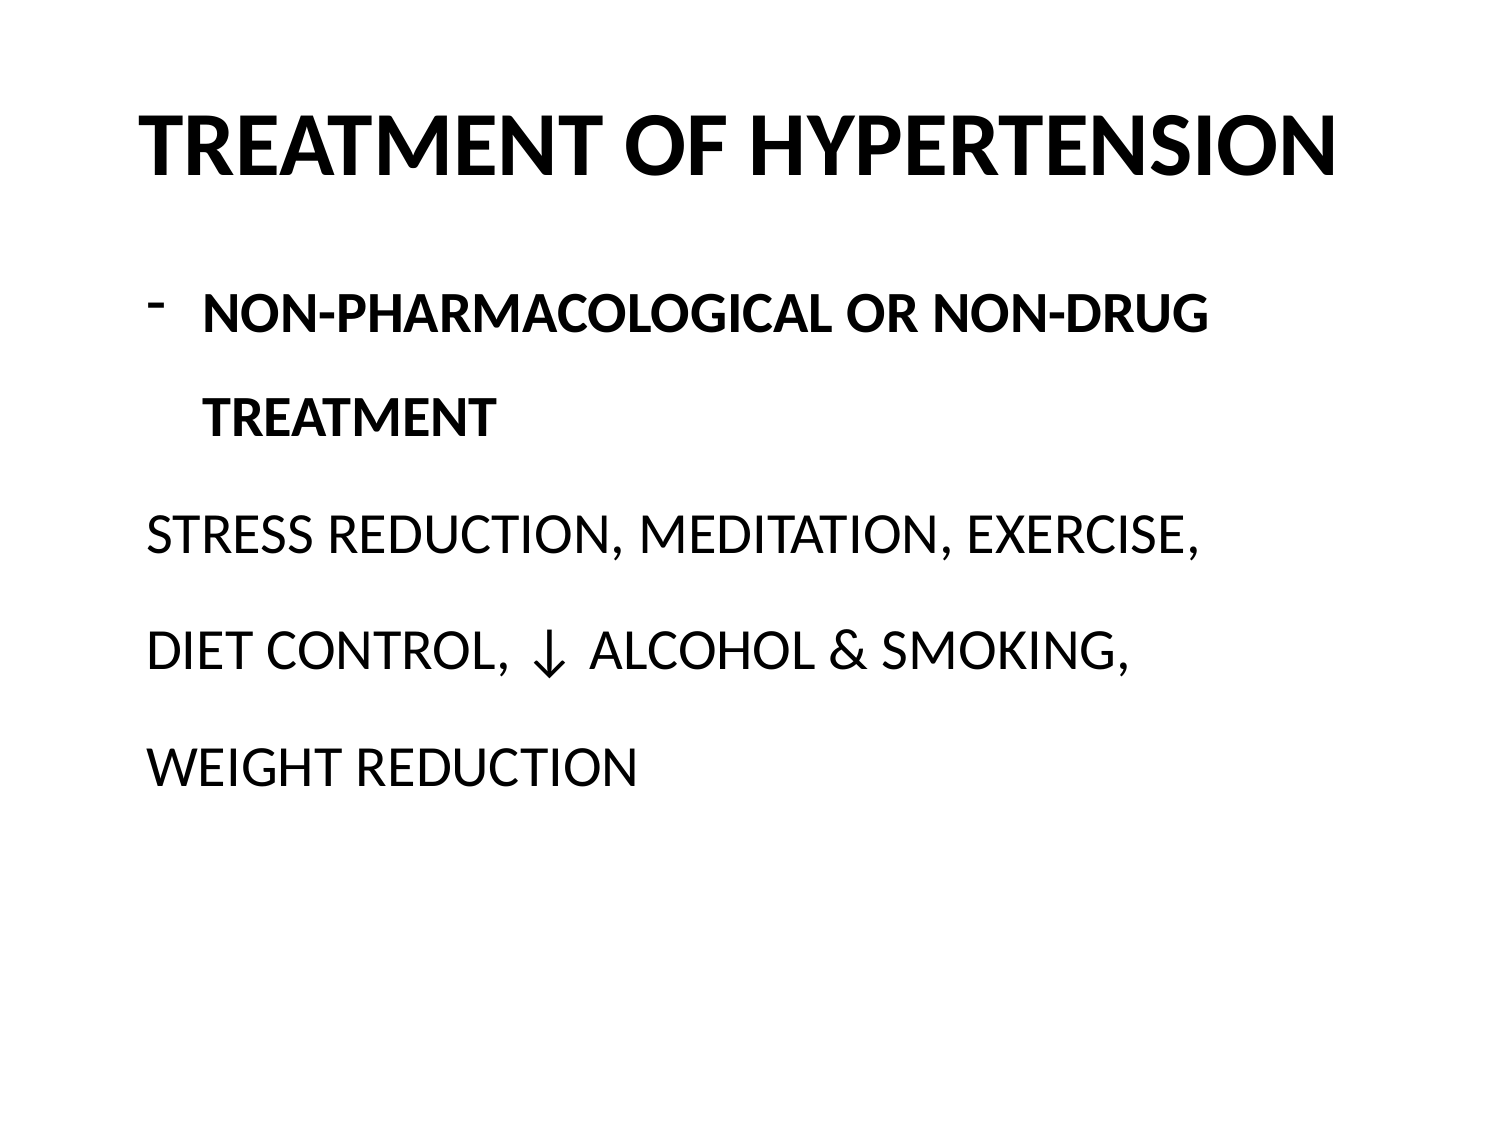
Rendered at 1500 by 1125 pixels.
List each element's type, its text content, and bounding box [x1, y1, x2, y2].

list NON-PHARMACOLOGICAL OR NON-DRUG TREATMENT STRESS REDUCTION, MEDITATION, EXERCISE, DIET CONTROL, ↓ ALCOHOL & SMOKING, WEIGHT REDUCTION [131, 231, 1369, 974]
title TREATMENT OF HYPERTENSION [75, 45, 1425, 233]
